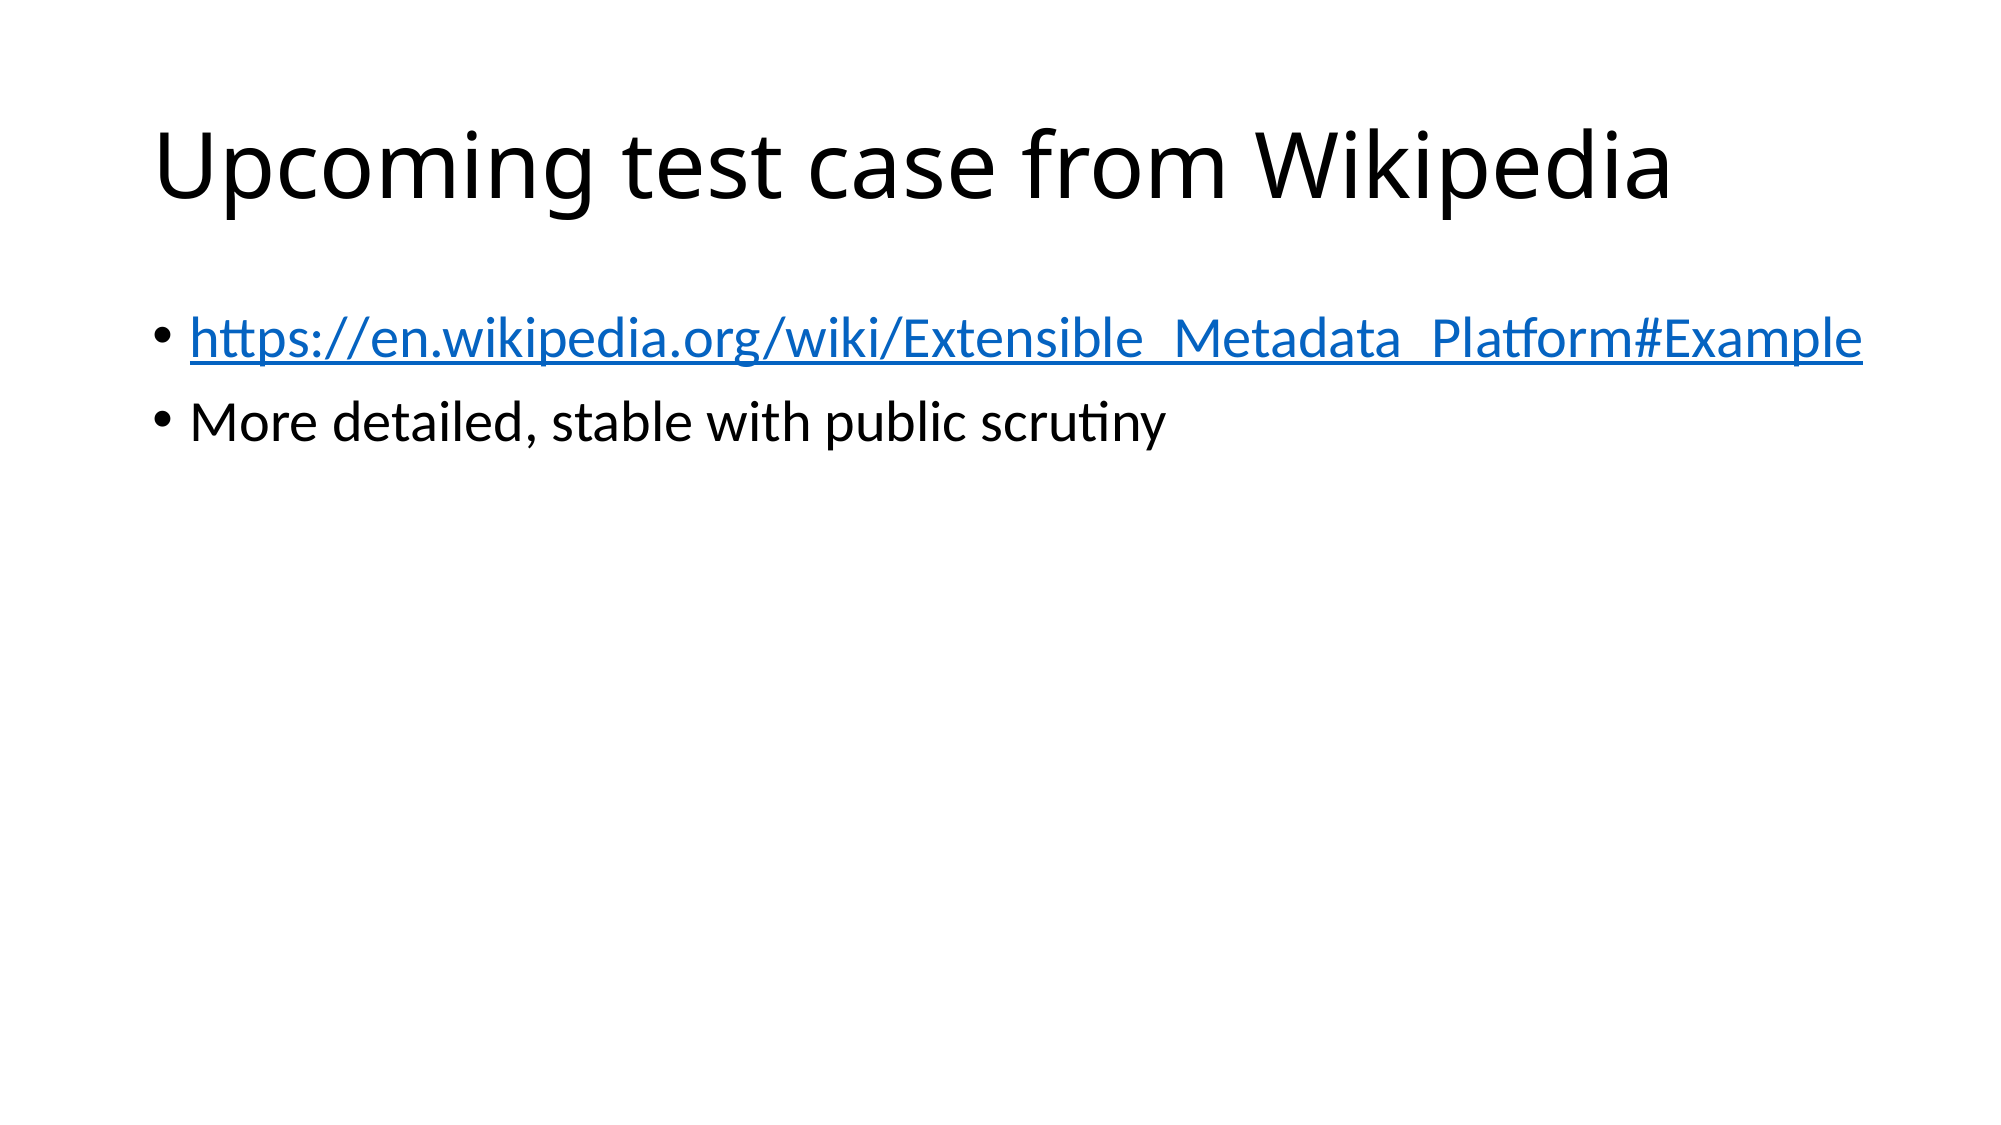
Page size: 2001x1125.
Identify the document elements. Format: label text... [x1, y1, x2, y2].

title Upcoming test case from Wikipedia [137, 59, 1863, 278]
list https://en.wikipedia.org/wiki/Extensible_Metadata_Platform#Example More detailed, stable with public scrutiny [137, 299, 1898, 1014]
